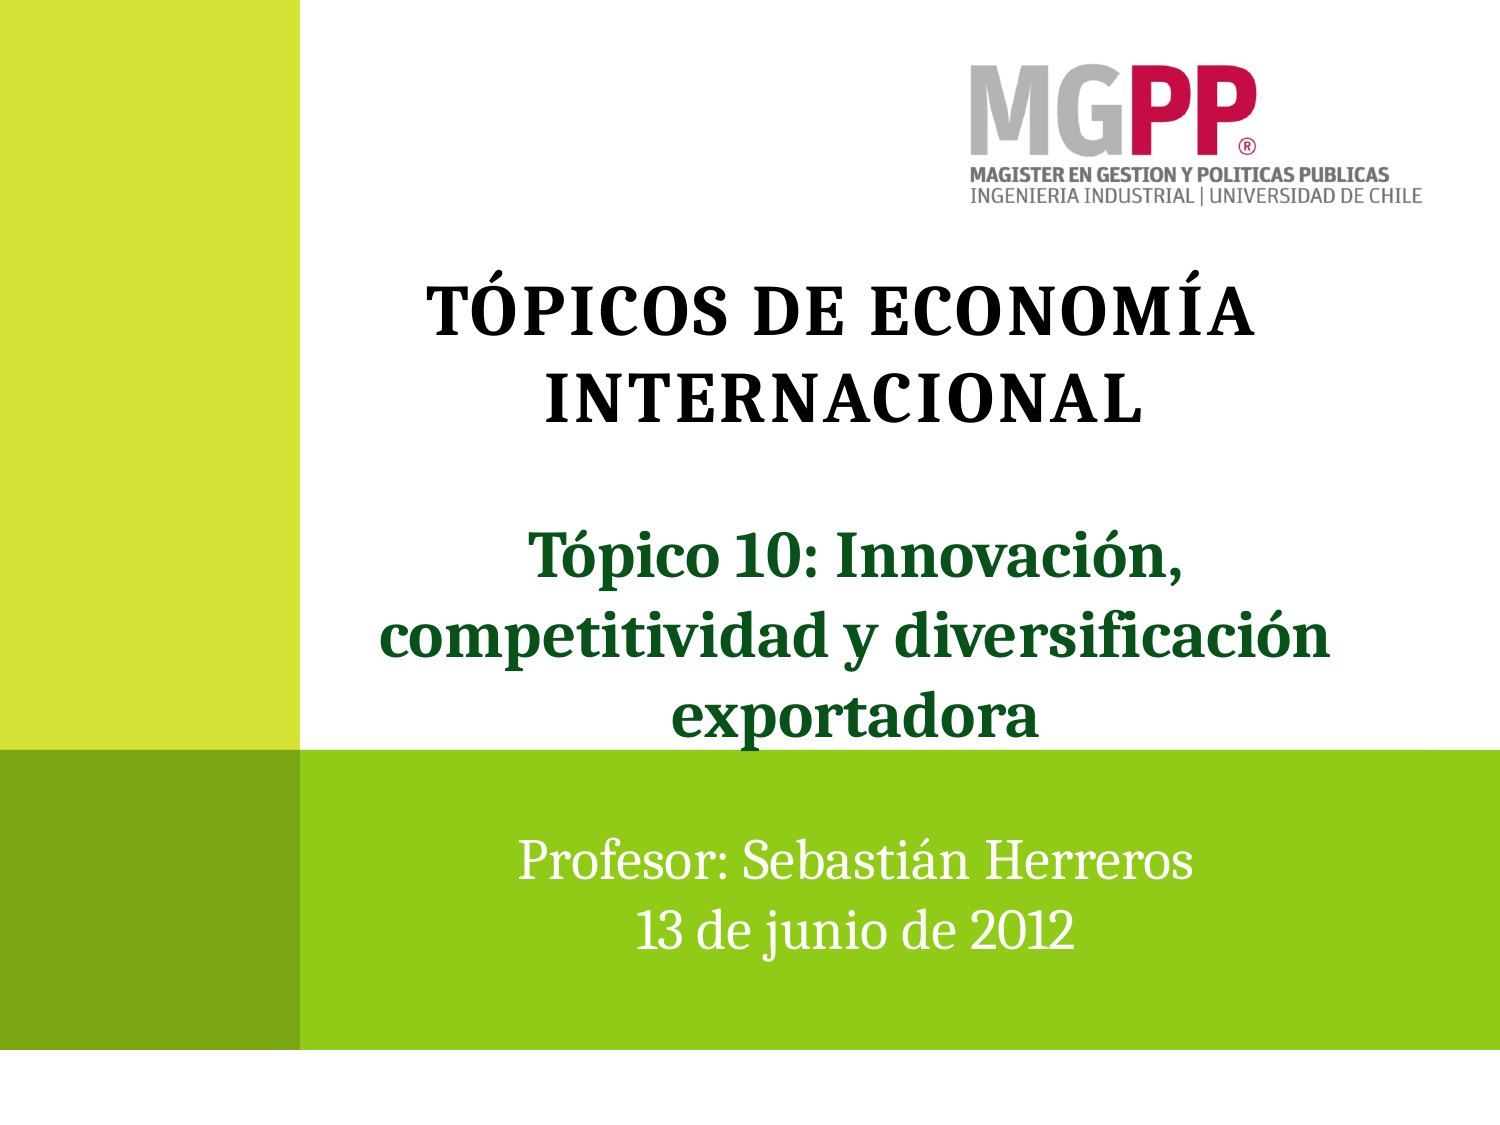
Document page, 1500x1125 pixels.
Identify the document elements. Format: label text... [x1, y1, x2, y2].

subtitle Tópico 10: Innovación, competitividad y diversificación exportadora Profesor: Sebastián Herreros 13 de junio de 2012 [312, 503, 1400, 965]
picture [962, 42, 1424, 208]
title Tópicos de economía internacional [336, 255, 1350, 445]
